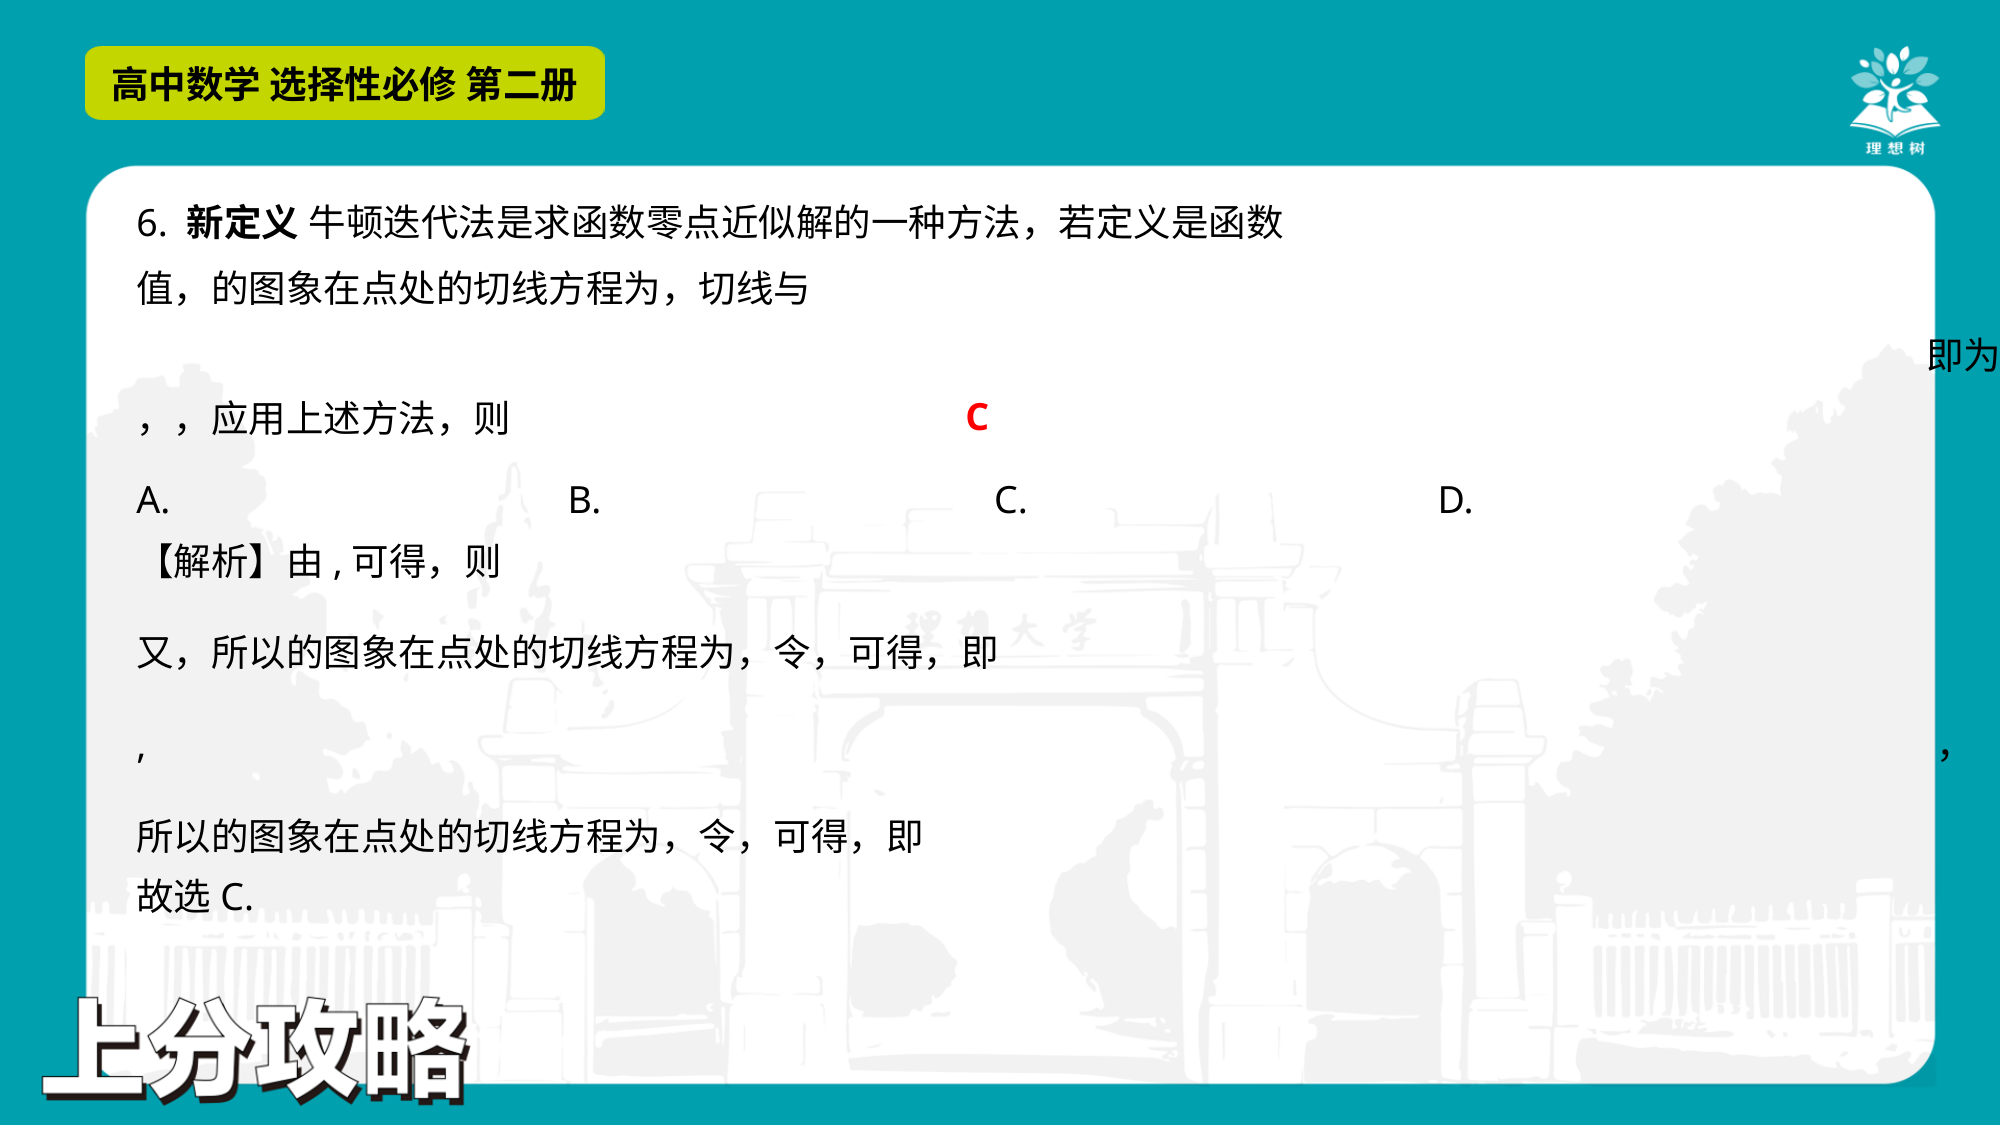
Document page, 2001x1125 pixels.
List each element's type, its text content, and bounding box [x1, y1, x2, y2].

text_box C [950, 375, 1005, 432]
picture [0, 0, 2000, 1125]
